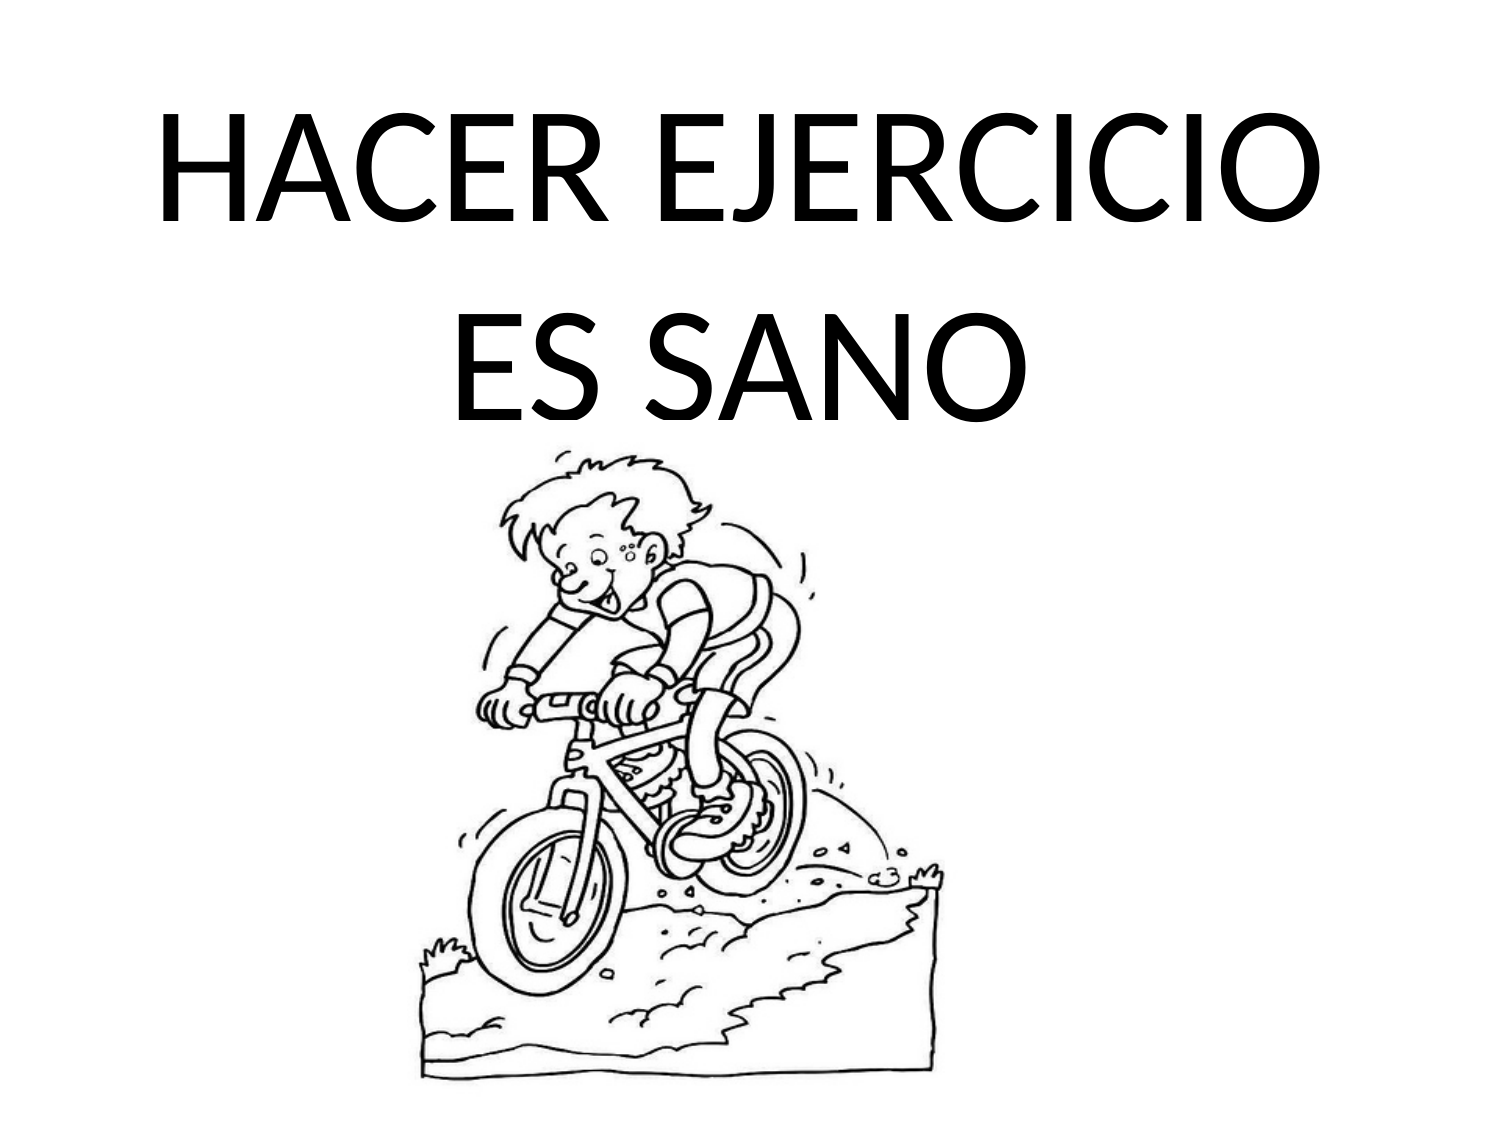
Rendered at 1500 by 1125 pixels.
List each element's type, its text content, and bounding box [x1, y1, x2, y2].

title HACER EJERCICIO ES SANO [64, 160, 1415, 349]
picture [407, 420, 960, 1125]
